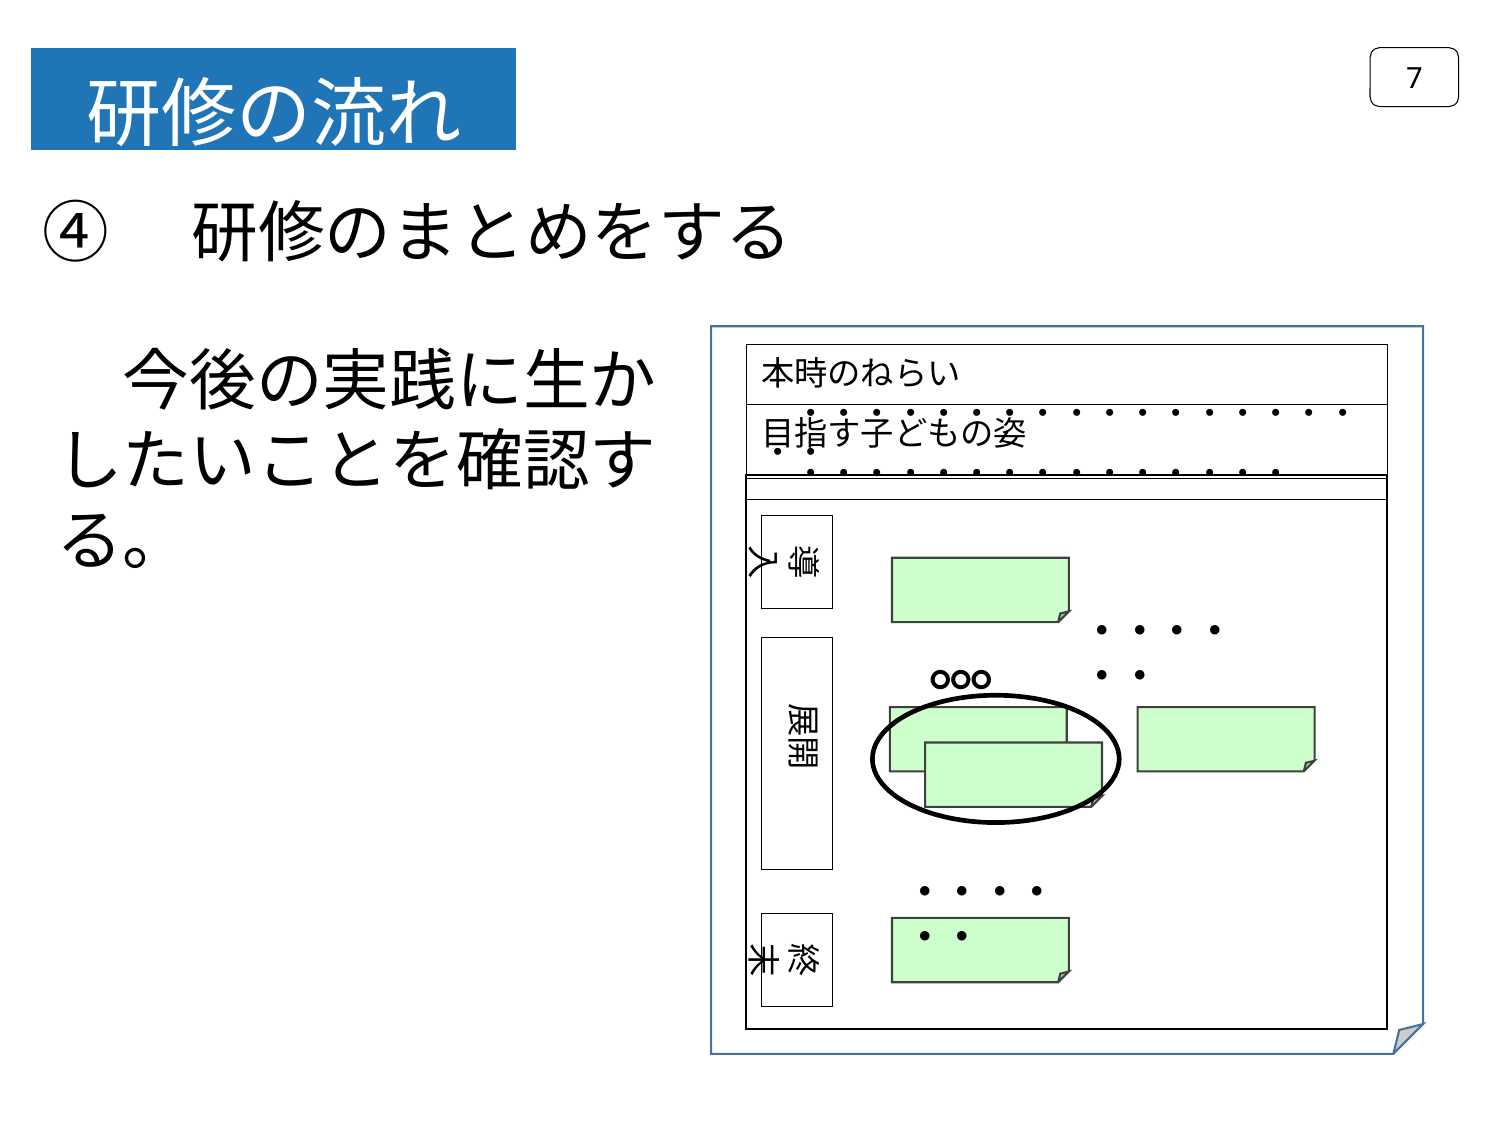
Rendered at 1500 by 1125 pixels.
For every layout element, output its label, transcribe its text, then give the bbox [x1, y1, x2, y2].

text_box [711, 326, 1424, 1054]
text_box ④ 研修のまとめをする [27, 182, 1458, 277]
text_box 研修の流れ [31, 48, 516, 150]
text_box 今後の実践に生かしたいことを確認する。 [41, 330, 690, 586]
text_box 7 [1368, 46, 1460, 108]
